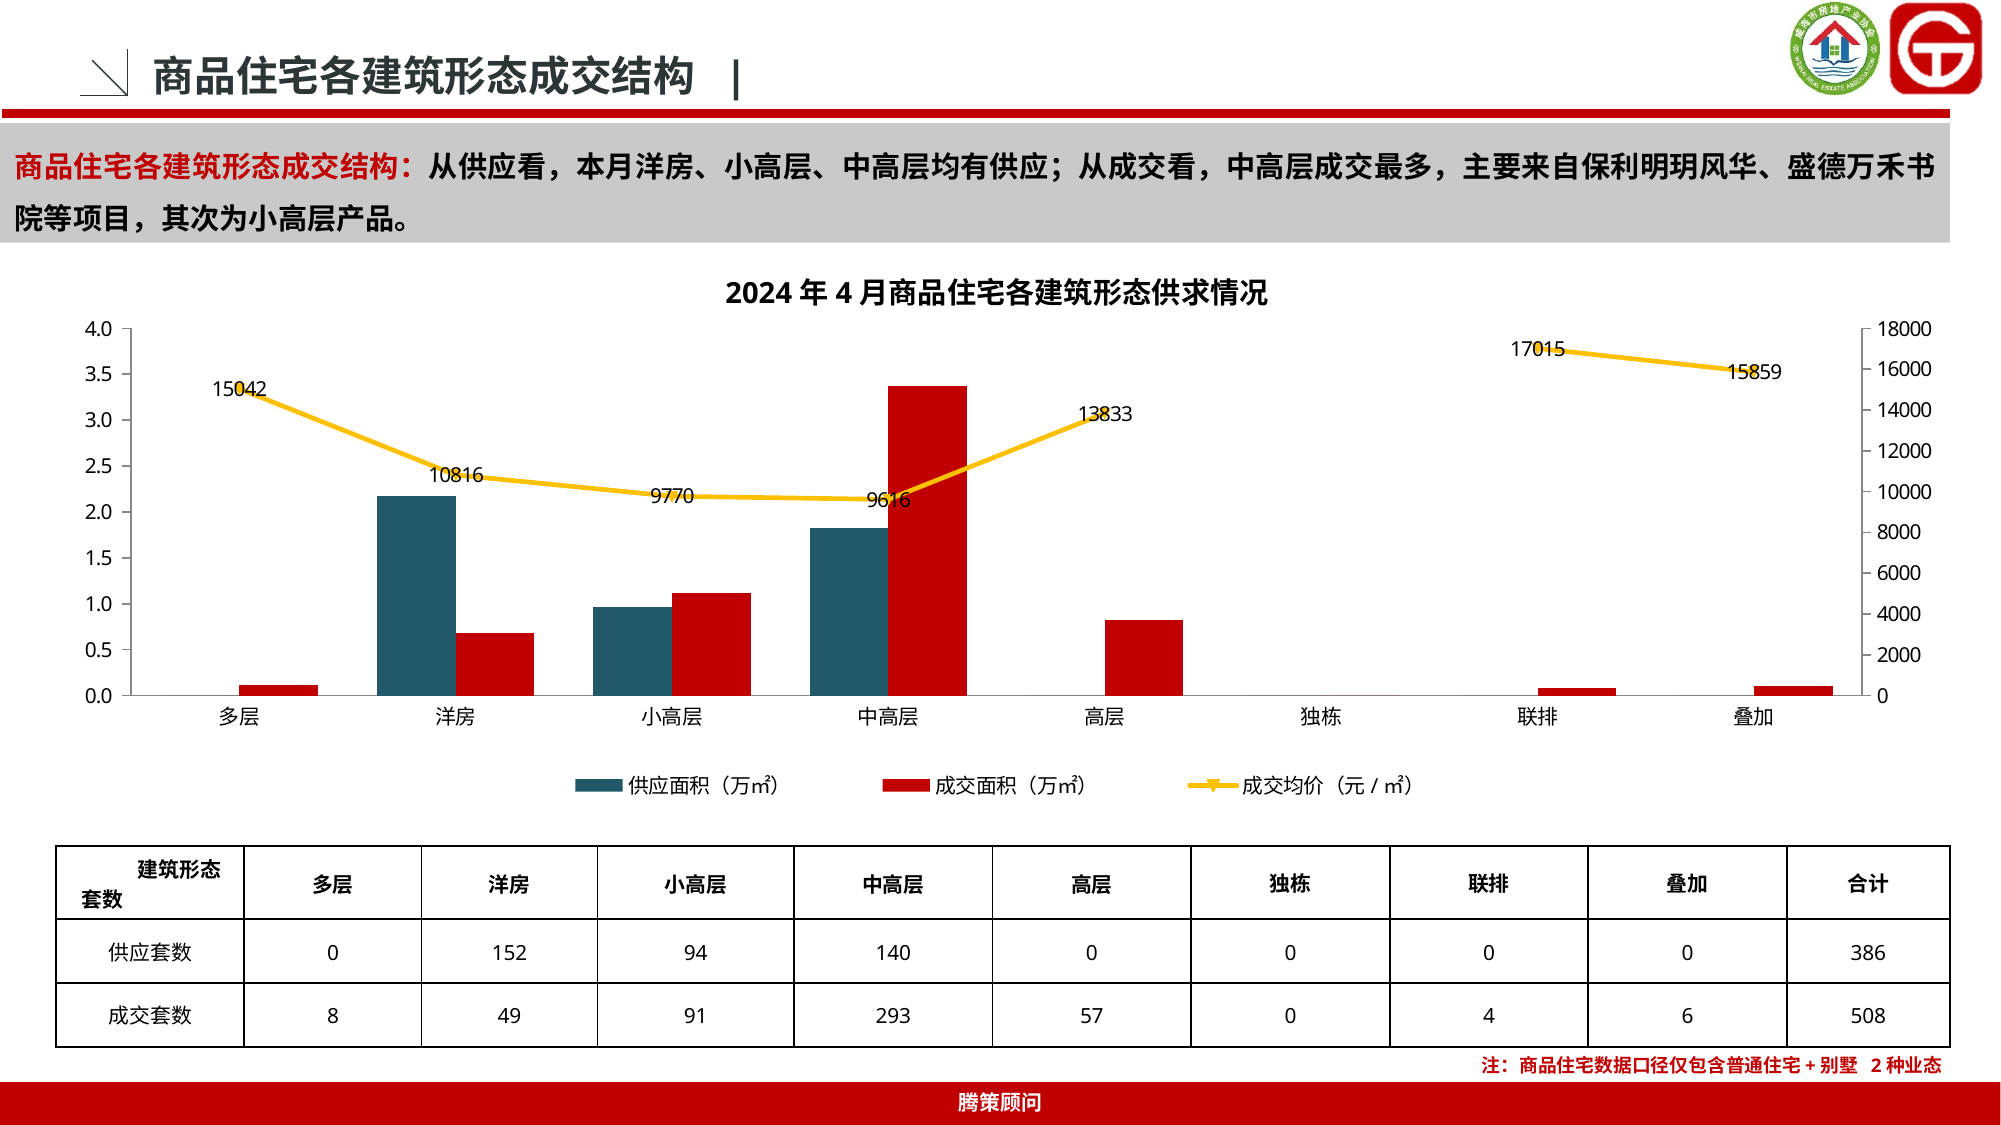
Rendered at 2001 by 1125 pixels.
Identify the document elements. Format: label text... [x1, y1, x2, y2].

text_box [159, 1048, 601, 1094]
table_cell 0 [1192, 920, 1389, 982]
table_header 高层 [993, 847, 1190, 918]
text_box 2024年4月商品住宅各建筑形态供求情况 [568, 267, 1426, 313]
table_header 中高层 [795, 847, 992, 918]
table_cell 94 [598, 920, 793, 982]
table_header 多层 [245, 847, 421, 918]
text_box 商品住宅各建筑形态成交结构：从供应看，本月洋房、小高层、中高层均有供应；从成交看，中高层成交最多，主要来自保利明玥风华、盛德万禾书院等项目，其次为小高层产品。 [0, 123, 1950, 243]
table_header 合计 [1788, 847, 1949, 918]
table_cell 152 [422, 920, 597, 982]
table_cell 6 [1589, 984, 1786, 1046]
table_cell 供应套数 [57, 920, 243, 982]
table_cell 57 [993, 984, 1190, 1046]
table_cell 49 [422, 984, 597, 1046]
table_cell 0 [1589, 920, 1786, 982]
table_cell 成交套数 [57, 984, 243, 1046]
table_cell 0 [1391, 920, 1587, 982]
table_cell 0 [993, 920, 1190, 982]
table_header 洋房 [422, 847, 597, 918]
table_header 叠加 [1589, 847, 1786, 918]
table_header 联排 [1391, 847, 1587, 918]
text_box 注：商品住宅数据口径仅包含普通住宅+别墅 2种业态 [1330, 1046, 1957, 1085]
table_cell 4 [1391, 984, 1587, 1046]
table_header 建筑形态 套数 [57, 847, 243, 918]
table_cell 293 [795, 984, 992, 1046]
table_header 独栋 [1192, 847, 1389, 918]
table_cell 91 [598, 984, 793, 1046]
table_cell 0 [245, 920, 421, 982]
table_cell 140 [795, 920, 992, 982]
table_cell 0 [1192, 984, 1389, 1046]
table_cell 508 [1788, 984, 1949, 1046]
table_cell 386 [1788, 920, 1949, 982]
table_cell 8 [245, 984, 421, 1046]
table_header 小高层 [598, 847, 793, 918]
picture [1786, 0, 1989, 98]
text_box 商品住宅各建筑形态成交结构 | [138, 41, 1236, 108]
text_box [80, 48, 128, 96]
chart [54, 314, 1951, 815]
